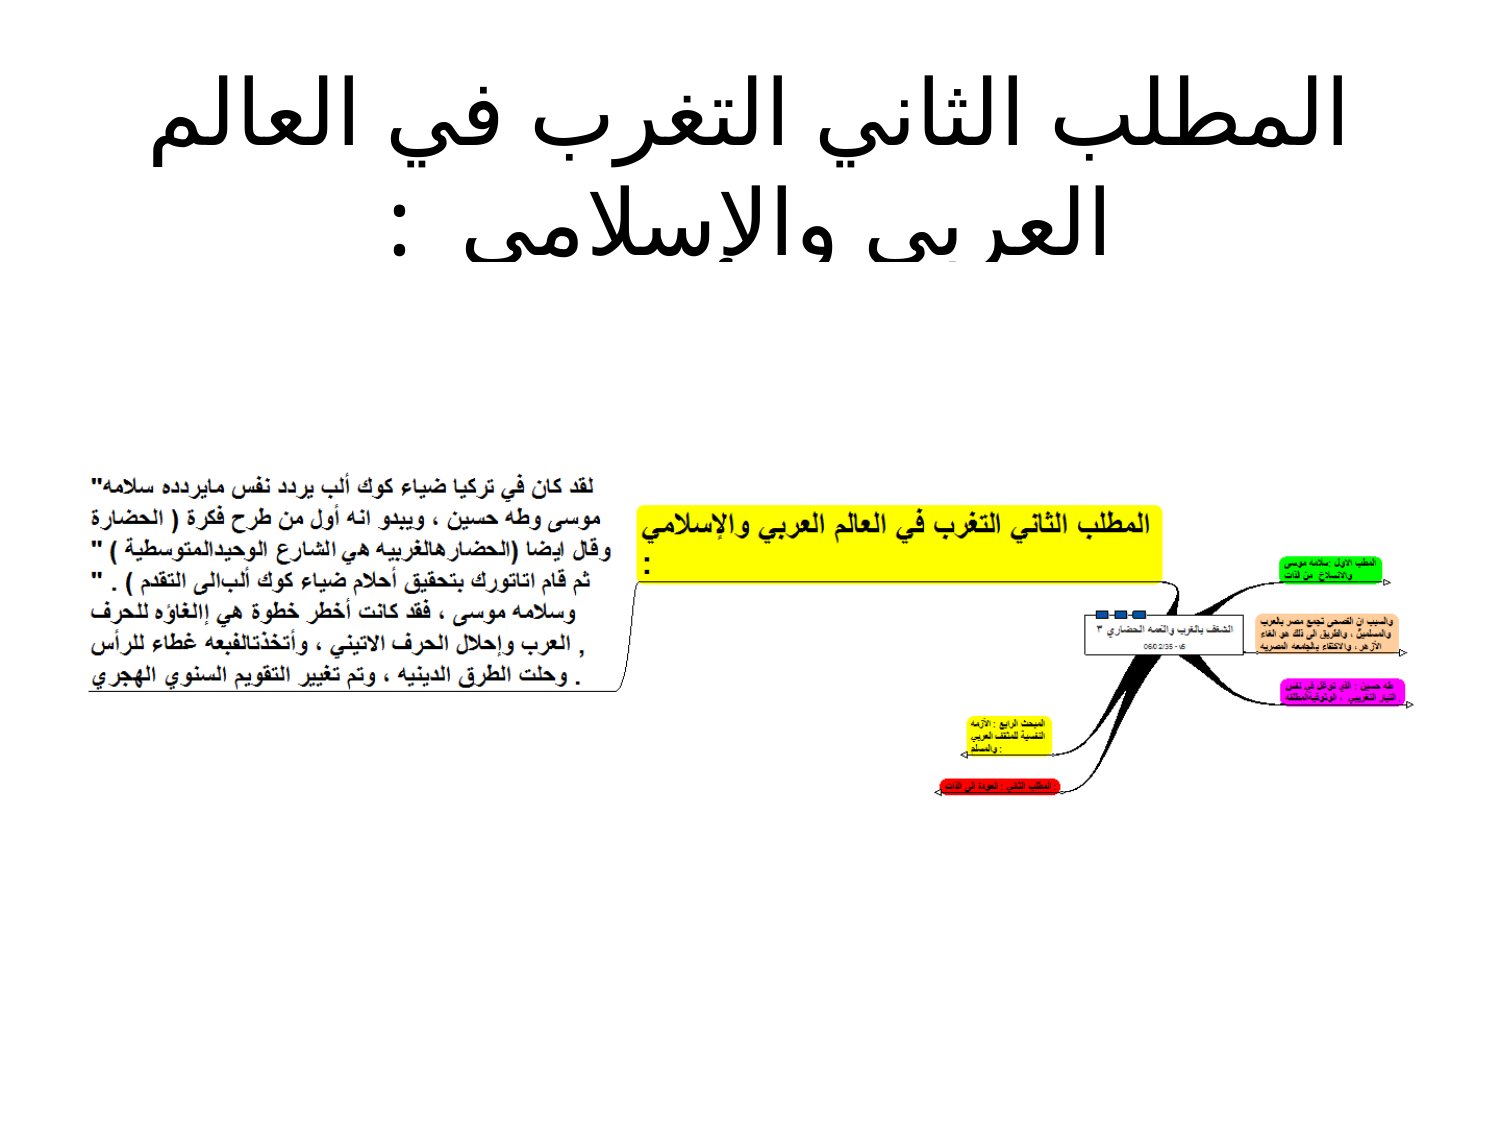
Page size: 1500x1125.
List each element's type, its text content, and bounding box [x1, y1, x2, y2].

title المطلب الثاني التغرب في العالم العربي والإسلامي : [75, 46, 1425, 262]
picture [74, 262, 1426, 1005]
